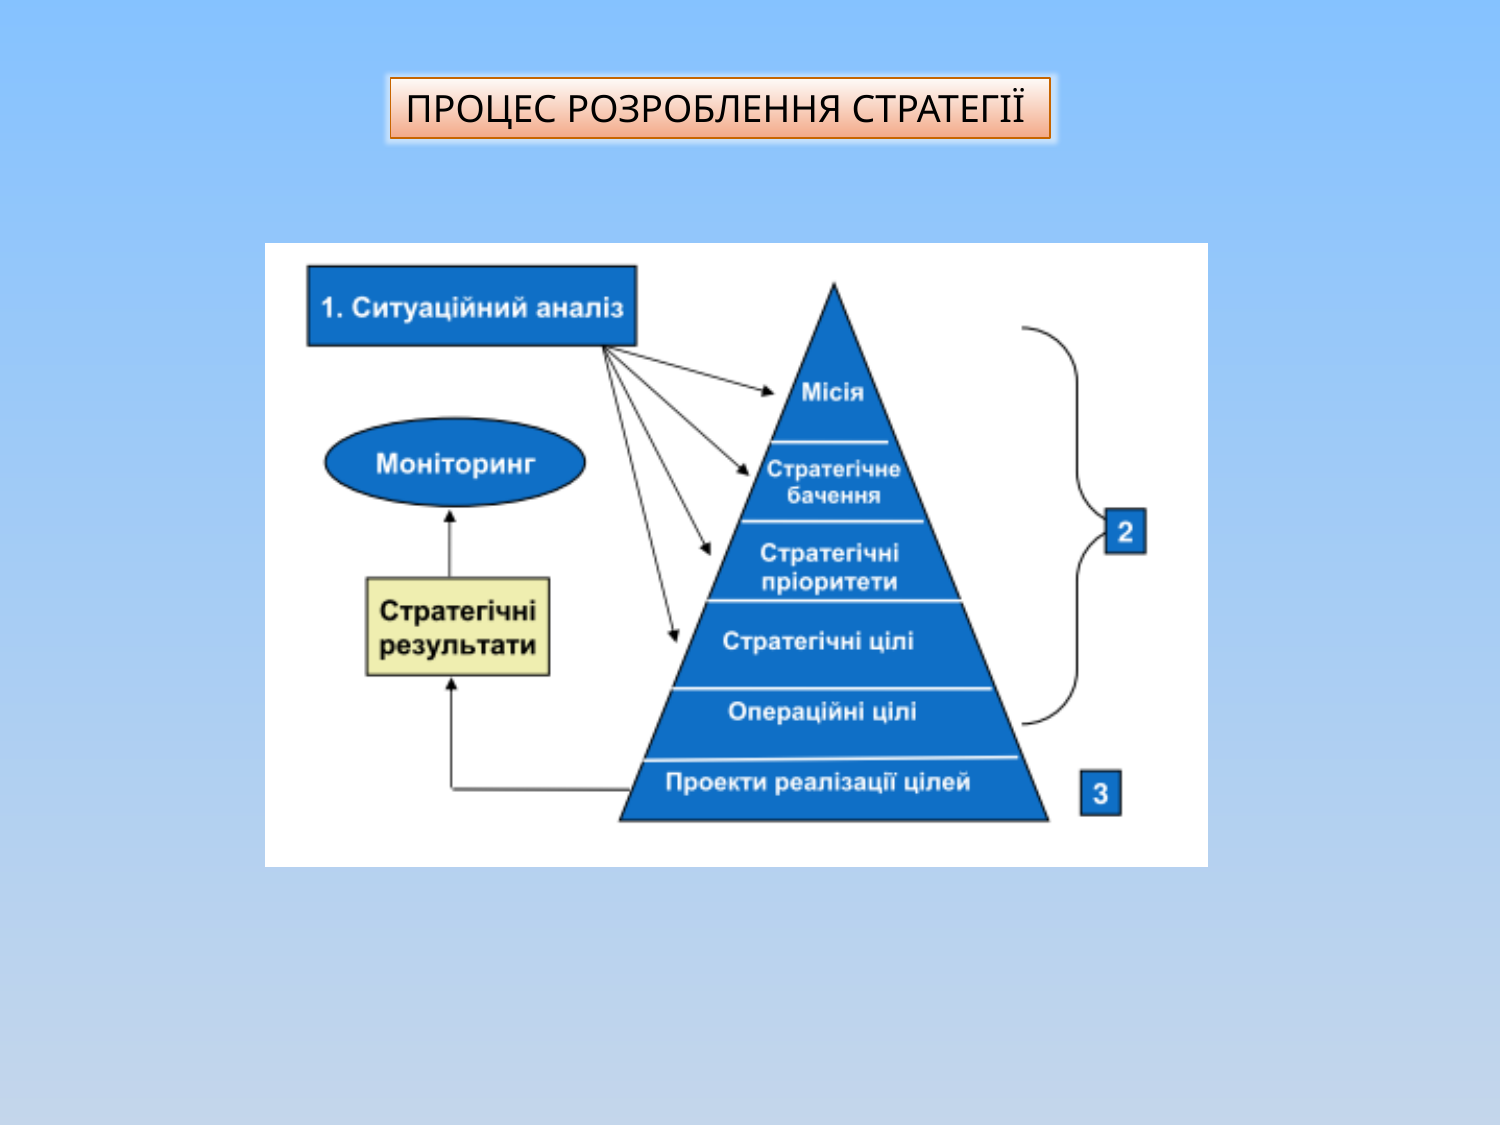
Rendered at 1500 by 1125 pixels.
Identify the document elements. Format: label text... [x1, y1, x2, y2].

text_box ПРОЦЕС РОЗРОБЛЕННЯ СТРАТЕГІЇ [390, 77, 1051, 139]
picture [265, 243, 1208, 867]
